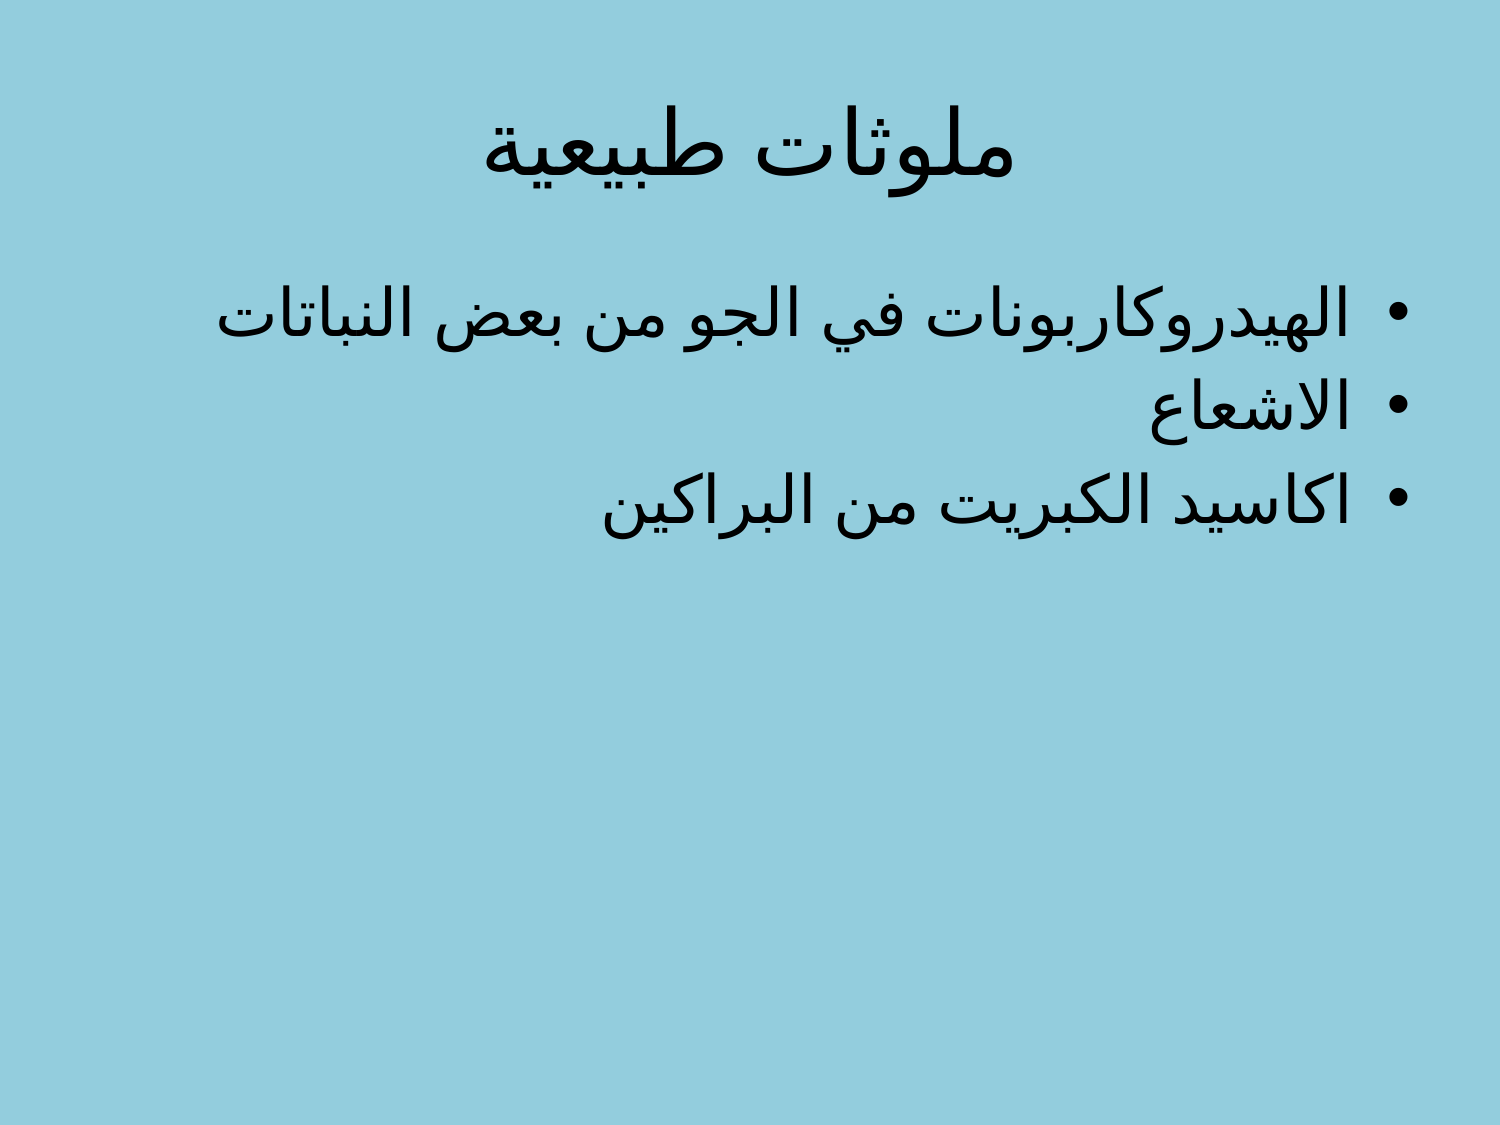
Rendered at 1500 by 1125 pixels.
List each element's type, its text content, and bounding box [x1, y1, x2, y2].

title ملوثات طبيعية [75, 45, 1425, 233]
list الهيدروكاربونات في الجو من بعض النباتات الاشعاع اكاسيد الكبريت من البراكين [75, 262, 1425, 1005]
